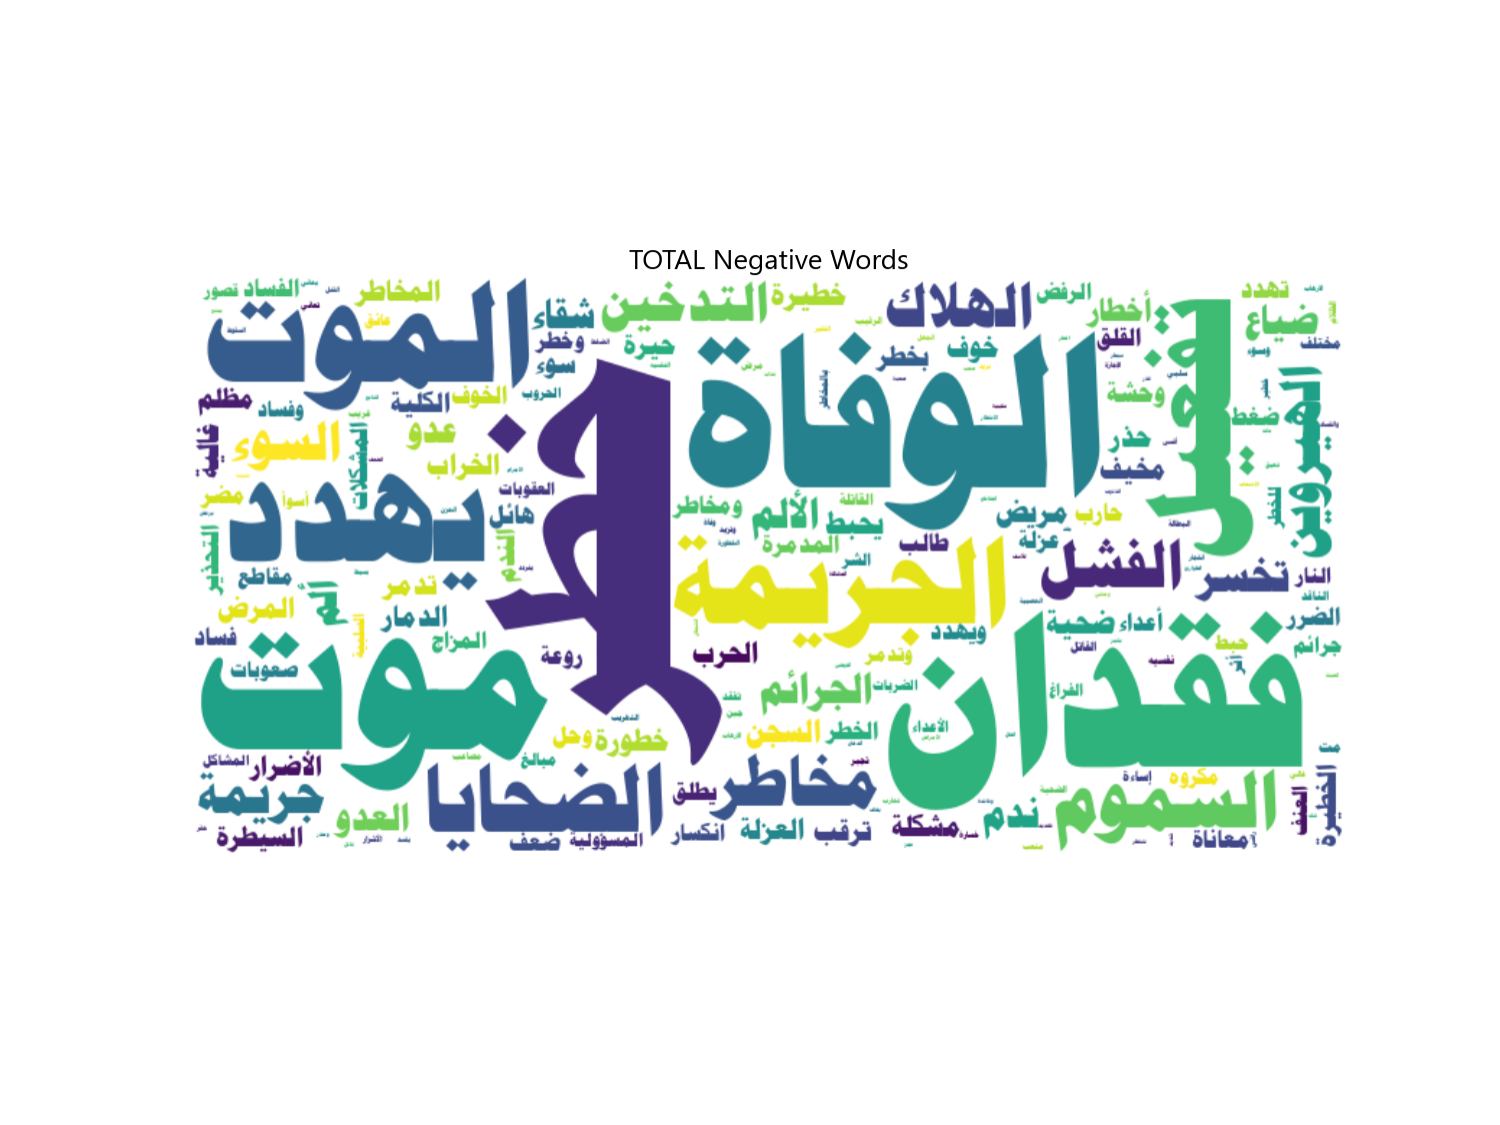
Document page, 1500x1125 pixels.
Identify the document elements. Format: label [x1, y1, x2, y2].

picture [0, 187, 1500, 938]
